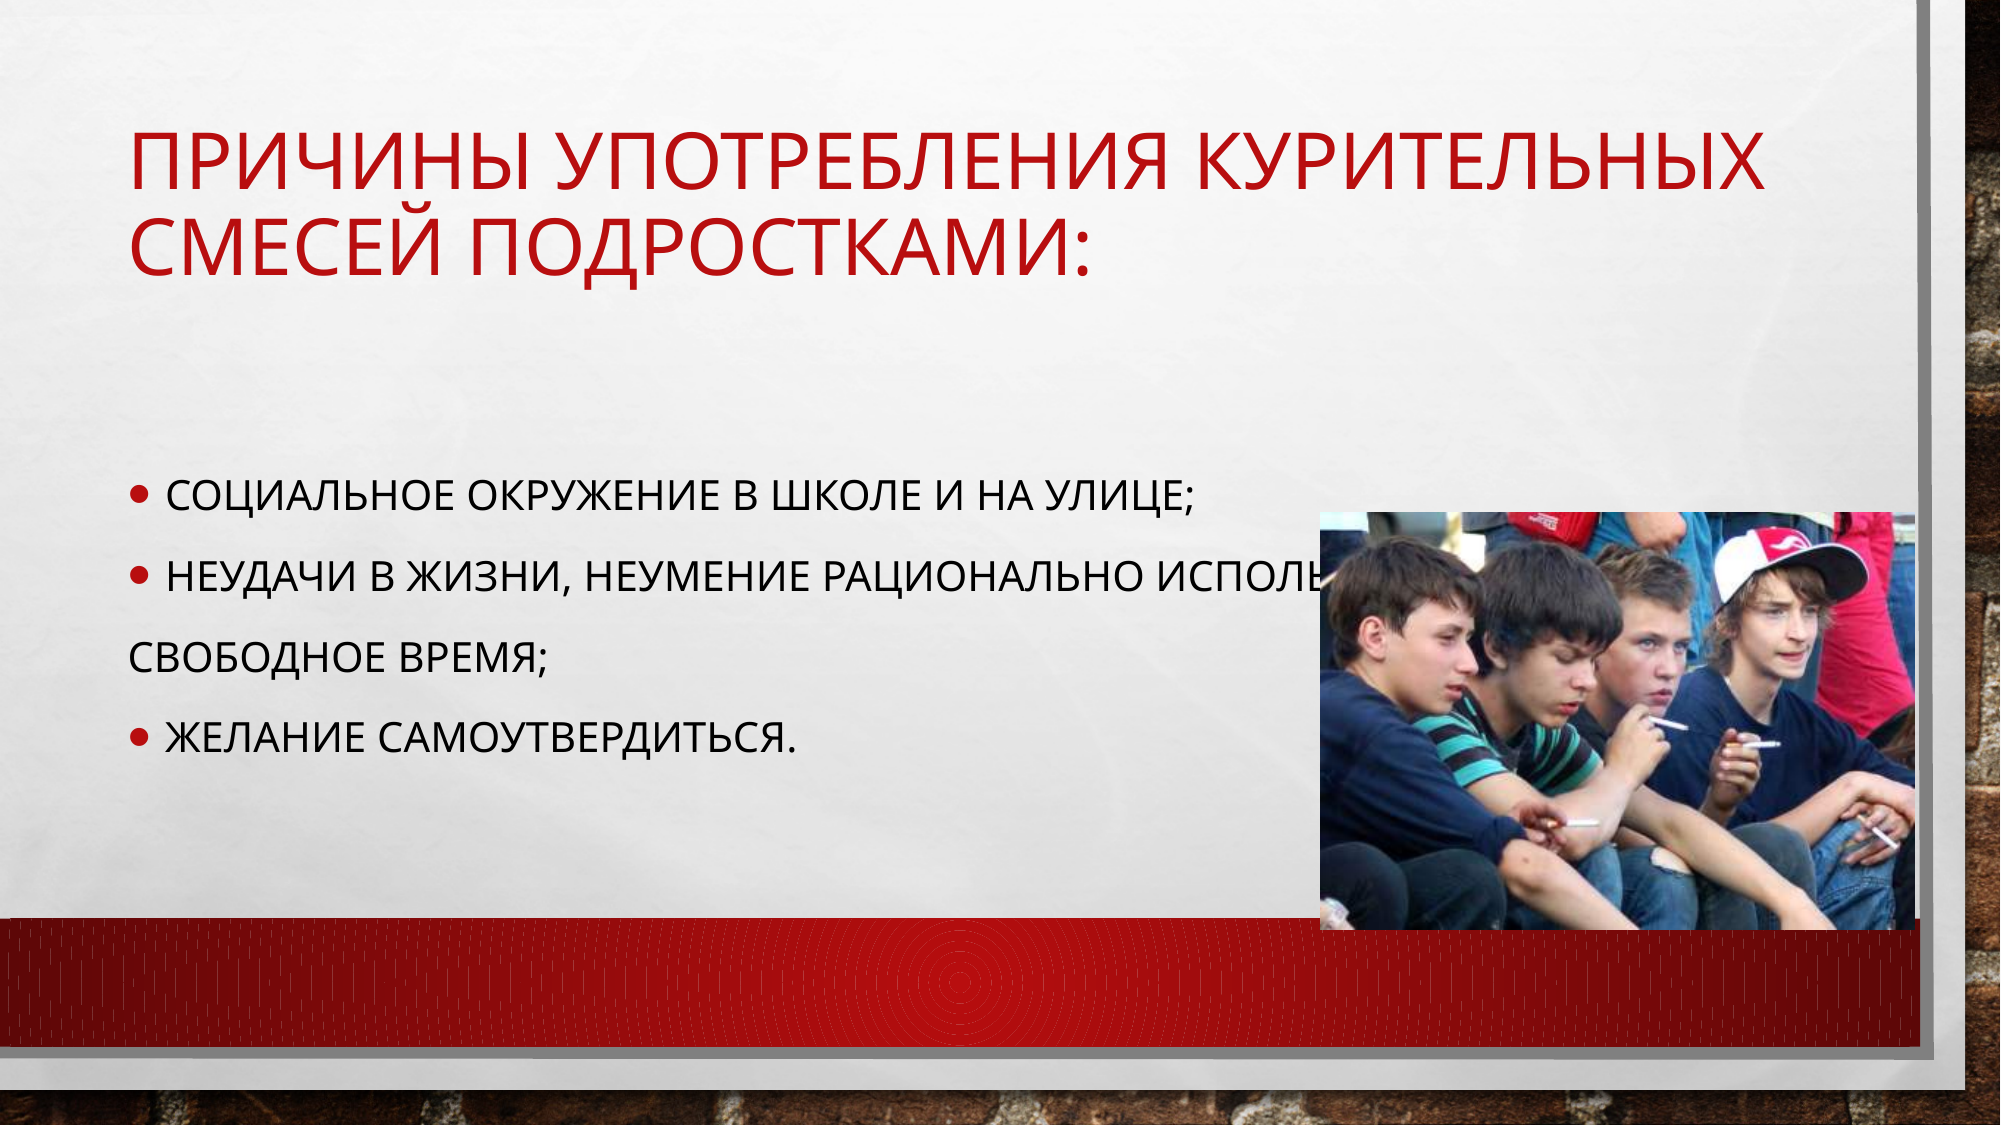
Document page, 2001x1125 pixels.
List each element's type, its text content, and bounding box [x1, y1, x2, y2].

picture [0, 0, 2000, 1125]
picture [1320, 511, 1915, 930]
list Социальное окружение в школе и на улице; Неудачи в жизни, неумение рационально использовать свободное время; Желание самоутвердиться. [112, 338, 1818, 882]
title Причины употребления курительных смесей подростками: [112, 112, 1818, 302]
